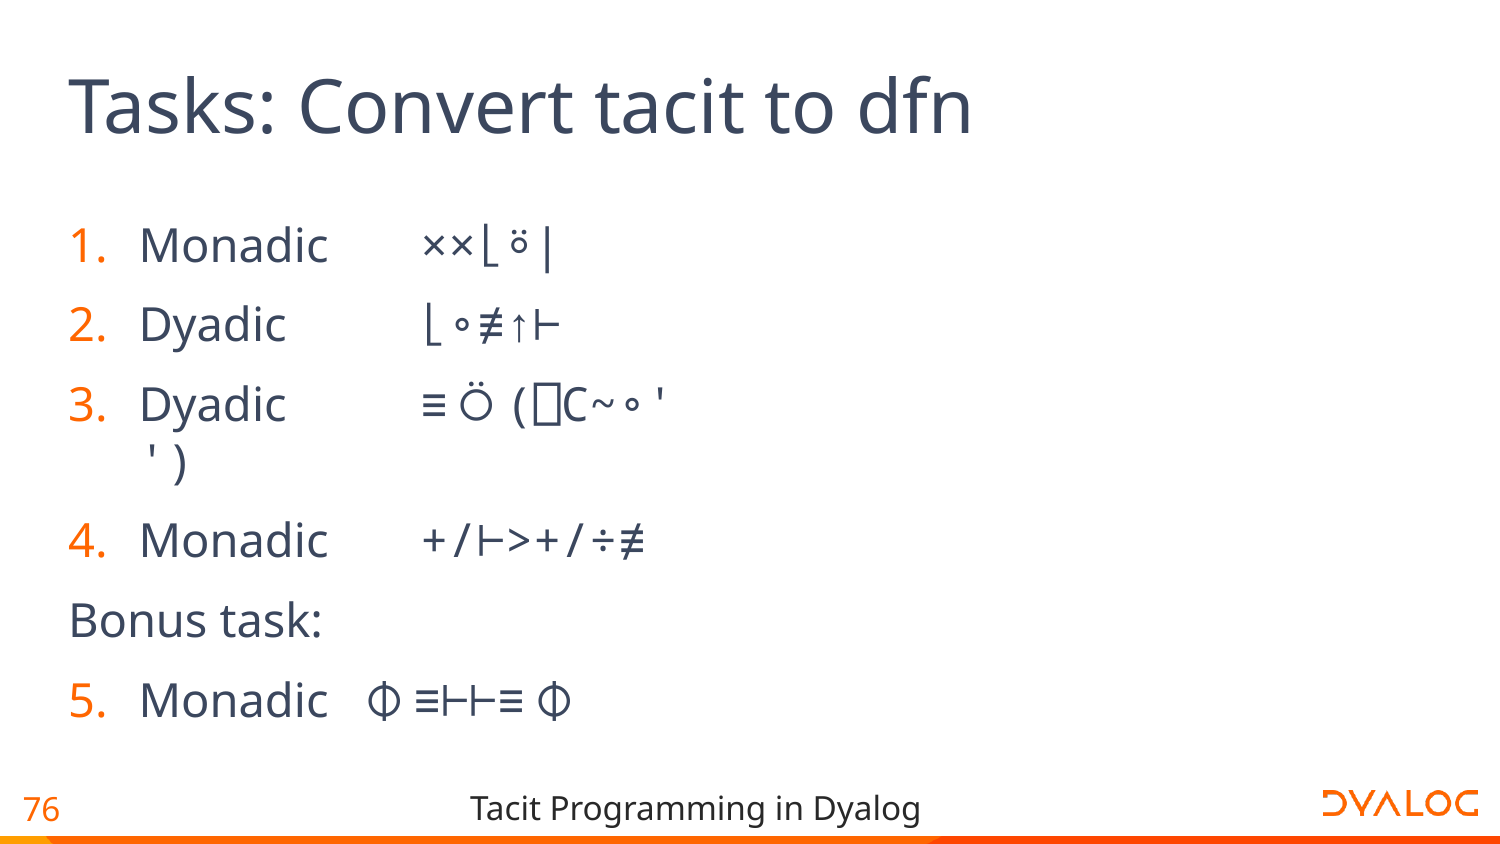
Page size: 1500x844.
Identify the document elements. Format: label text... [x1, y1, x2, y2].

list Monadic ××⌊⍤| Dyadic ⌊∘≢↑⊢ Dyadic ≡⍥(⎕C~∘' ') Monadic +/⊢>+/÷≢ Bonus task: Monadic ⌽≡⊢⊢≡⌽ [53, 207, 727, 740]
title Tasks: Convert tacit to dfn [53, 43, 1129, 157]
picture [1323, 790, 1478, 816]
picture [0, 836, 1500, 844]
